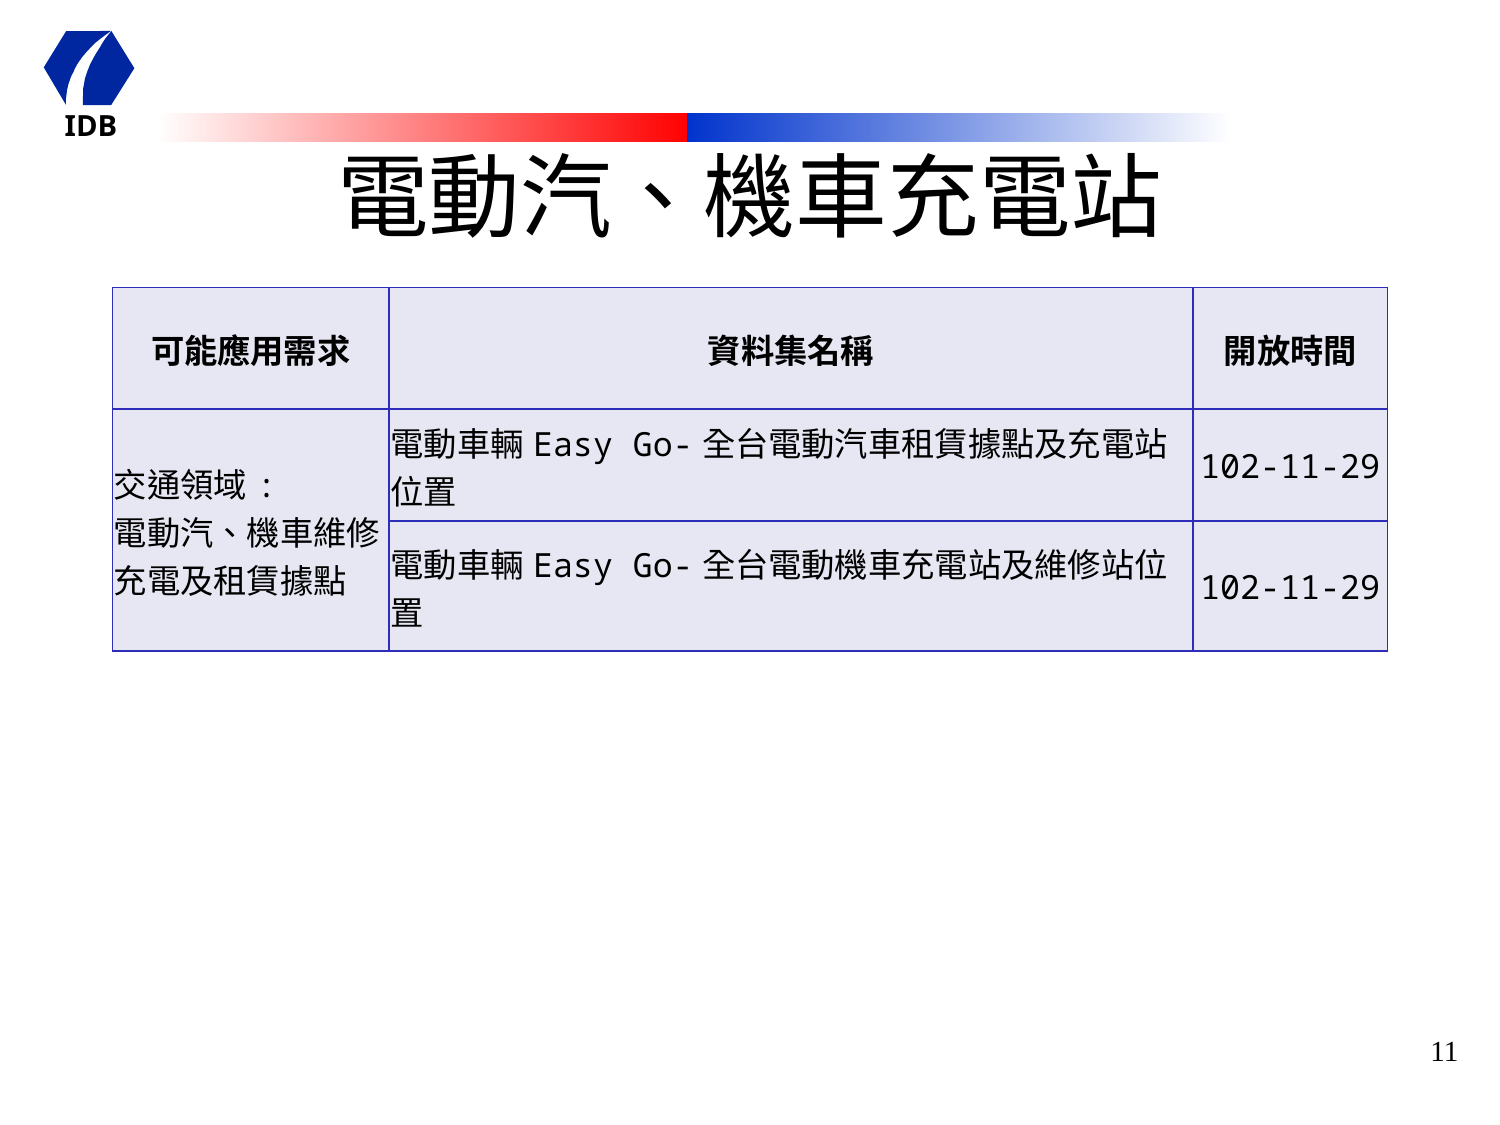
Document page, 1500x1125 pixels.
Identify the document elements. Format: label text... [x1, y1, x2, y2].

table_cell 102-11-29 [1194, 410, 1387, 520]
table_cell 電動車輛Easy Go-全台電動機車充電站及維修站位置 [390, 522, 1192, 650]
table_cell 102-11-29 [1194, 522, 1387, 650]
table_header 資料集名稱 [390, 288, 1192, 408]
table_header 開放時間 [1194, 288, 1387, 408]
title 電動汽、機車充電站 [112, 99, 1388, 287]
table_cell 電動車輛Easy Go-全台電動汽車租賃據點及充電站位置 [390, 410, 1192, 520]
table_header 可能應用需求 [113, 288, 388, 408]
slide_number 11 [1160, 1024, 1474, 1101]
table_cell 交通領域: 電動汽、機車維修充電及租賃據點 [113, 410, 388, 650]
